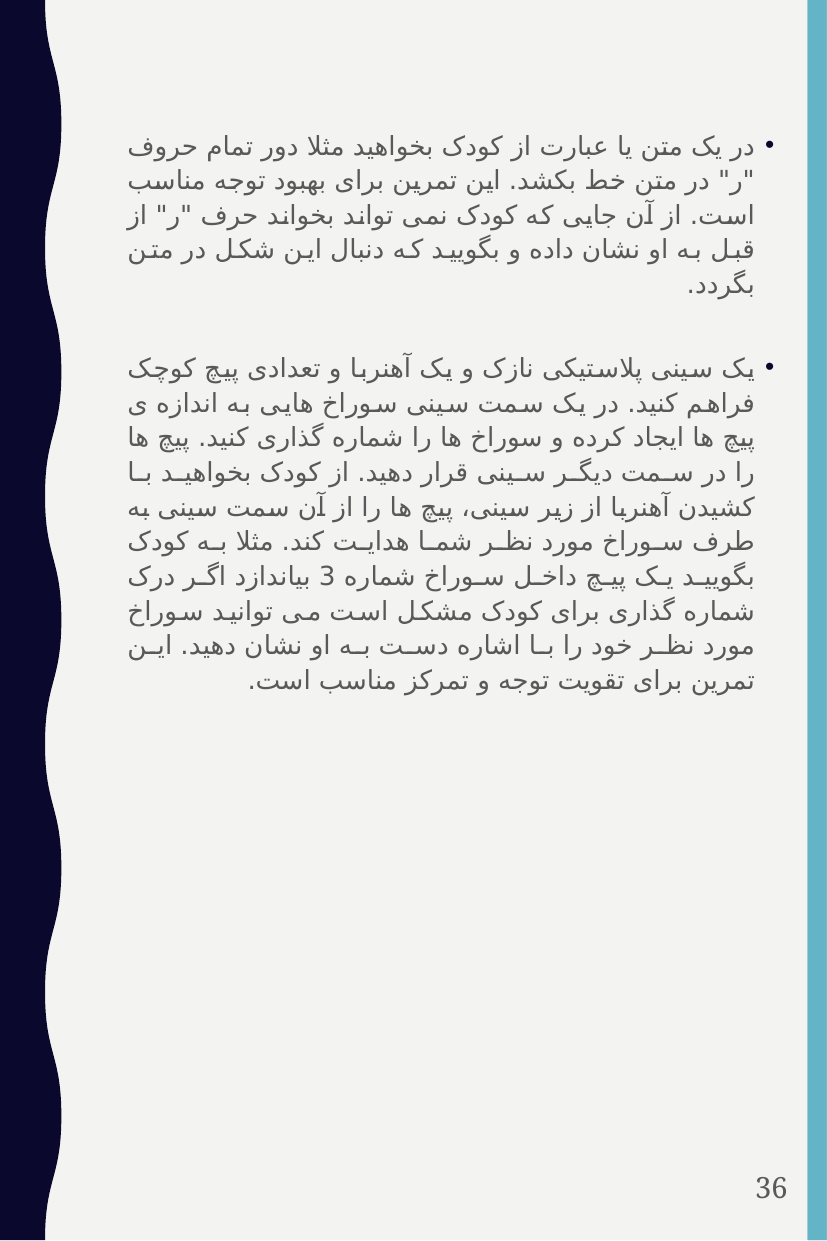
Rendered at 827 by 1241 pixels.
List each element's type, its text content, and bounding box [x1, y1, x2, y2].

list در یک متن یا عبارت از کودک بخواهید مثلا دور تمام حروف "ر" در متن خط بکشد. این تمرین برای بهبود توجه مناسب است. از آن جایی که کودک نمی تواند بخواند حرف "ر" از قبل به او نشان داده و بگویید که دنبال این شکل در متن بگردد. یک سینی پلاستیکی نازک و یک آهنربا و تعدادی پیچ کوچک فراهم کنید. در یک سمت سینی سوراخ هایی به اندازه ی پیچ ها ایجاد کرده و سوراخ ها را شماره گذاری کنید. پیچ ها را در سمت دیگر سینی قرار دهید. از کودک بخواهید با کشیدن آهنربا از زیر سینی، پیچ ها را از آن سمت سینی به طرف سوراخ مورد نظر شما هدایت کند. مثلا به کودک بگویید یک پیچ داخل سوراخ شماره 3 بیاندازد اگر درک شماره گذاری برای کودک مشکل است می توانید سوراخ مورد نظر خود را با اشاره دست به او نشان دهید. این تمرین برای تقویت توجه و تمرکز مناسب است. [112, 118, 789, 708]
slide_number 36 [725, 1157, 803, 1217]
